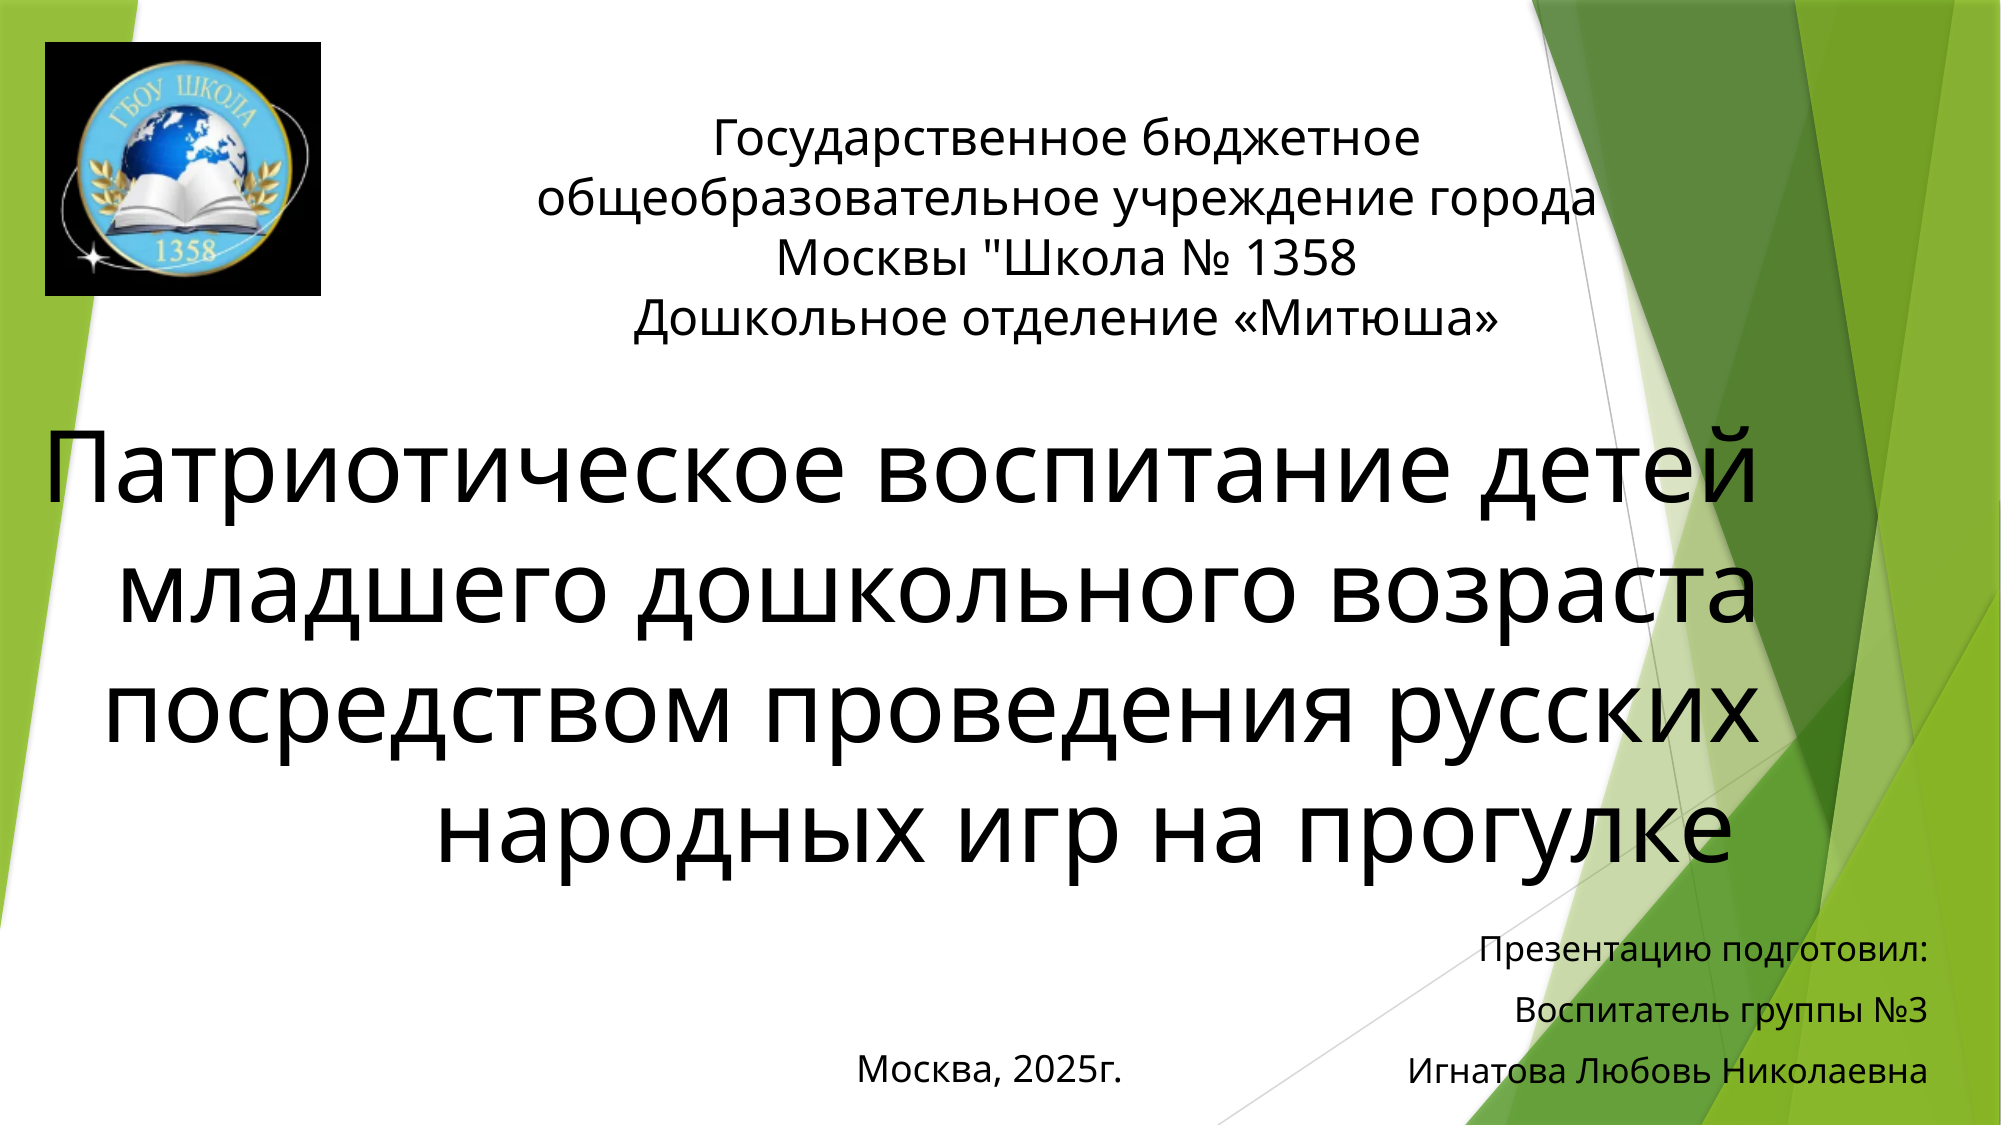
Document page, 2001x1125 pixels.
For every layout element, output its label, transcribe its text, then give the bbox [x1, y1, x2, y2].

title Патриотическое воспитание детей младшего дошкольного возраста посредством проведения русских народных игр на прогулке [0, 619, 1778, 890]
text_box Государственное бюджетное общеобразовательное учреждение города Москвы "Школа № 1358 Дошкольное отделение «Митюша» [430, 98, 1705, 354]
text_box Москва, 2025г. [841, 1037, 1237, 1125]
picture [44, 42, 322, 296]
subtitle Презентацию подготовил: Воспитатель группы №3 Игнатова Любовь Николаевна [669, 919, 1944, 1100]
